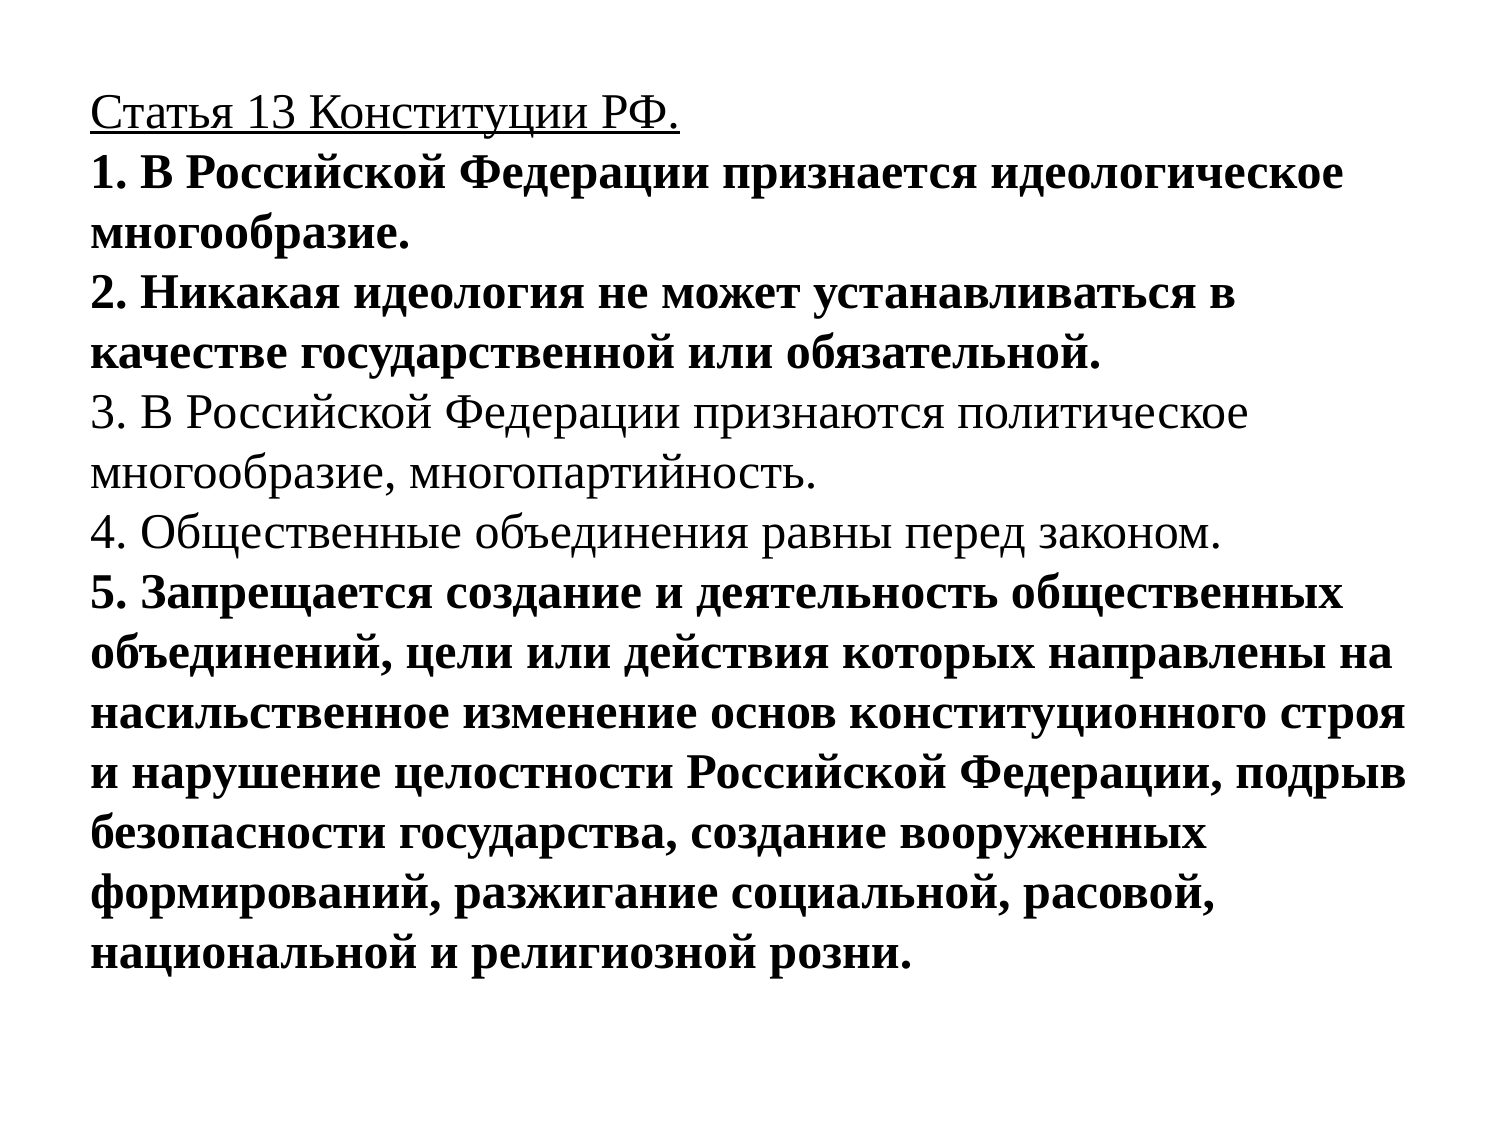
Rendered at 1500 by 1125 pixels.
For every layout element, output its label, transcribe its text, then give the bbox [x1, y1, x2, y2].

title Статья 13 Конституции РФ. 1. В Российской Федерации признается идеологическое многообразие. 2. Никакая идеология не может устанавливаться в качестве государственной или обязательной. 3. В Российской Федерации признаются политическое многообразие, многопартийность. 4. Общественные объединения равны перед законом. 5. Запрещается создание и деятельность общественных объединений, цели или действия которых направлены на насильственное изменение основ конституционного строя и нарушение целостности Российской Федерации, подрыв безопасности государства, создание вооруженных формирований, разжигание социальной, расовой, национальной и религиозной розни. [75, 45, 1425, 1012]
